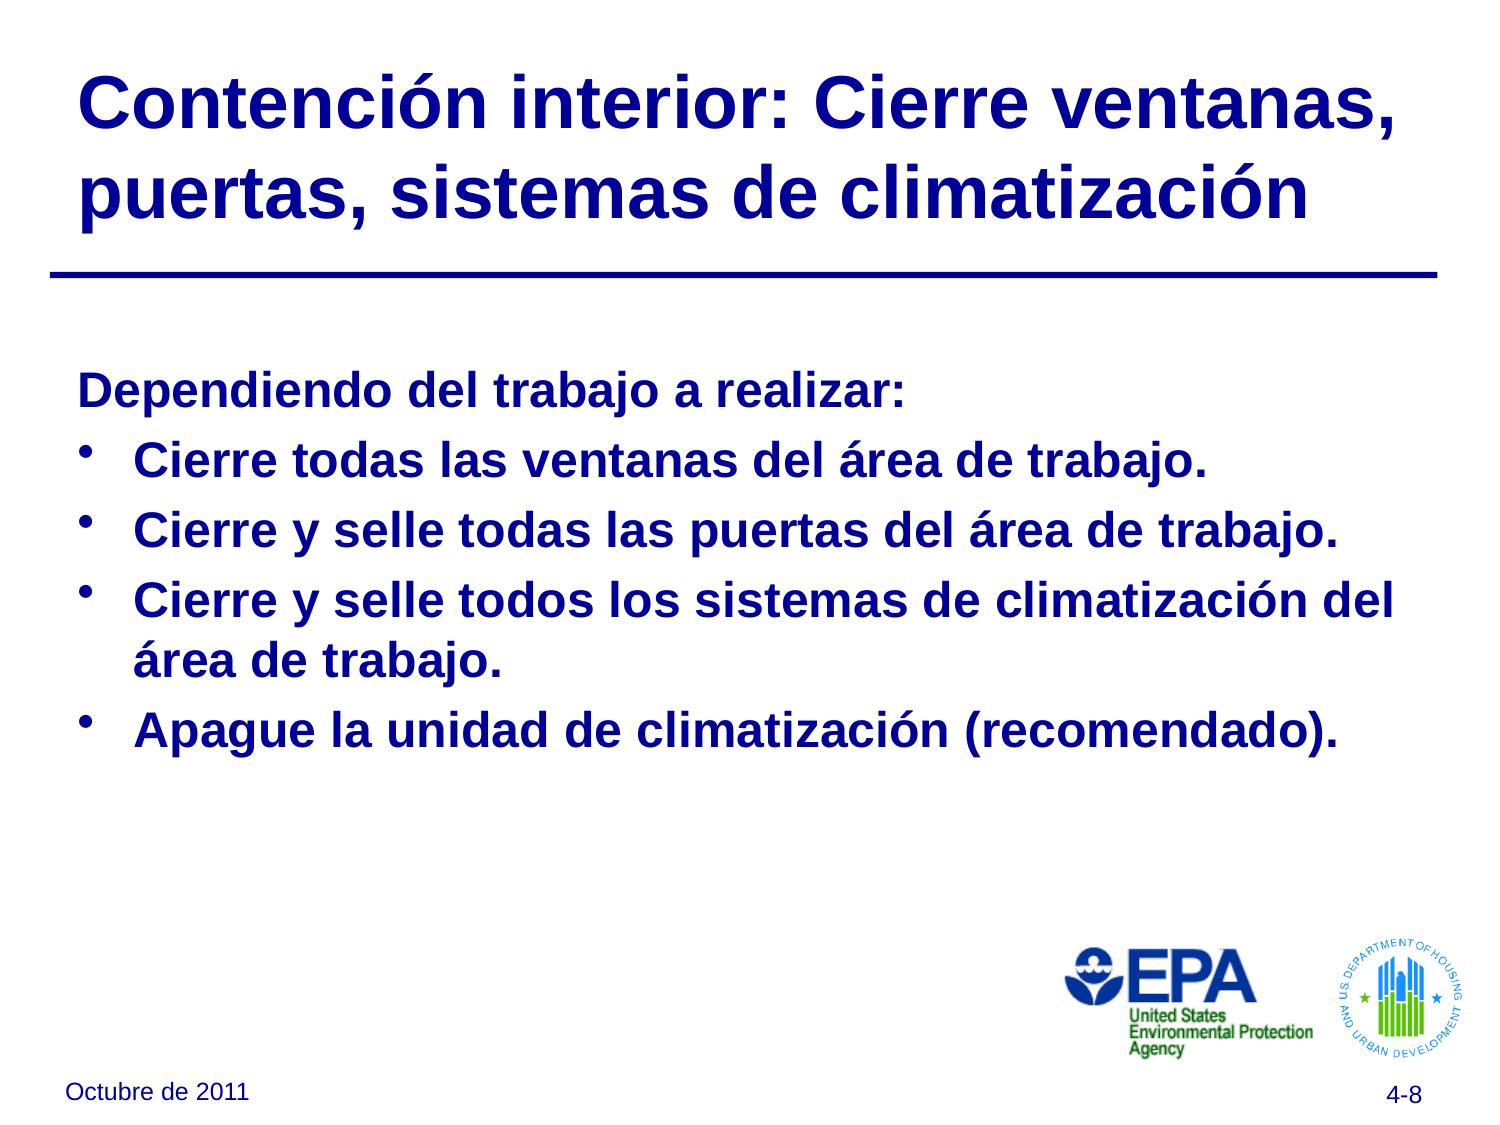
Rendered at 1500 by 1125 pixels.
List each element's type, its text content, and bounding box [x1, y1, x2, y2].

picture [1062, 943, 1319, 1064]
title Contención interior: Cierre ventanas, puertas, sistemas de climatización [61, 61, 1500, 226]
slide_number Octubre de 2011 [49, 1049, 363, 1125]
slide_number 4-8 [1124, 1049, 1438, 1125]
picture [1337, 937, 1463, 1059]
list Dependiendo del trabajo a realizar: Cierre todas las ventanas del área de trabajo. Cierre y selle todas las puertas del área de trabajo. Cierre y selle todos los sistemas de climatización del área de trabajo. Apague la unidad de climatización (recomendado). [62, 349, 1438, 913]
